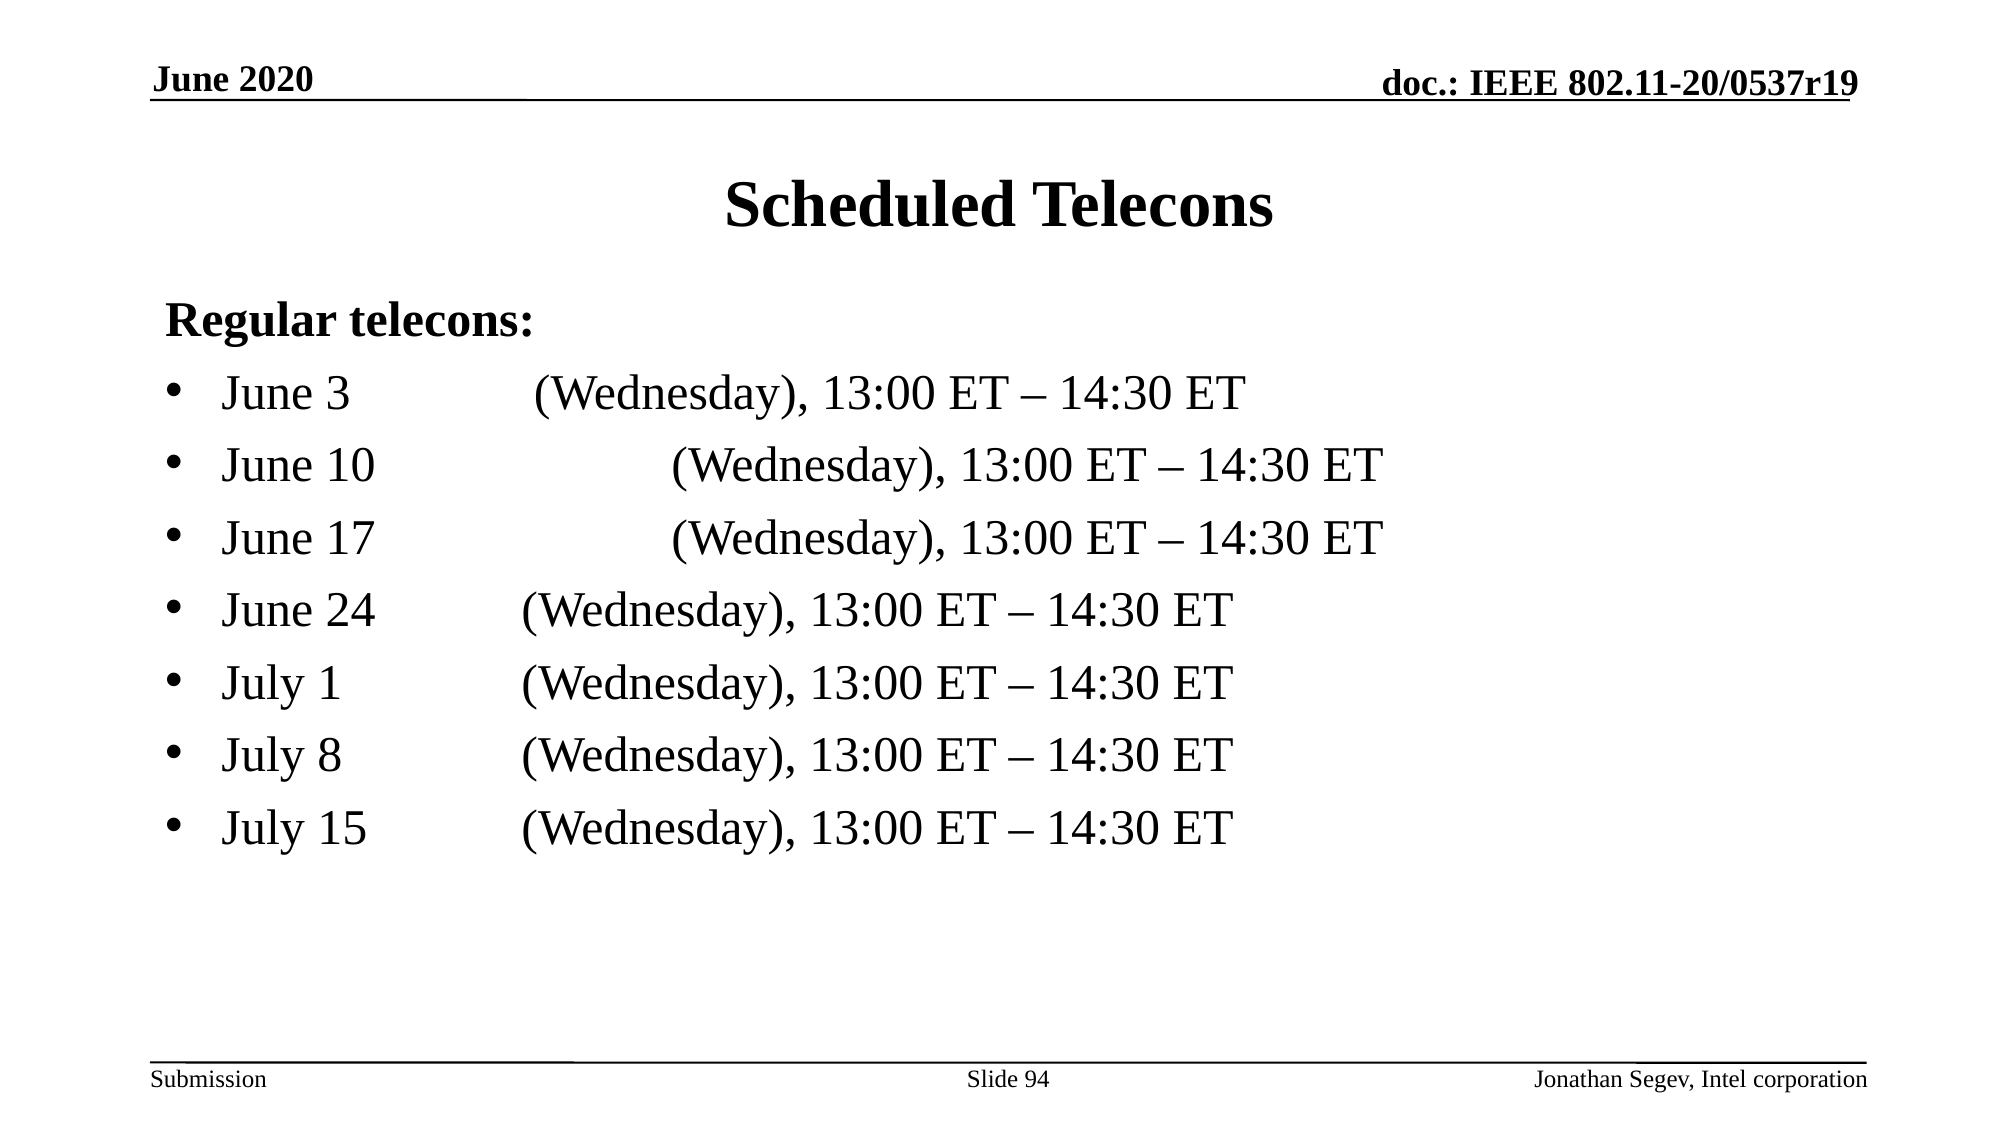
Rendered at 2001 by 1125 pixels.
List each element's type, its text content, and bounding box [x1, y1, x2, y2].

list Regular telecons: June 3 (Wednesday), 13:00 ET – 14:30 ET June 10 (Wednesday), 13:00 ET – 14:30 ET June 17 (Wednesday), 13:00 ET – 14:30 ET June 24 (Wednesday), 13:00 ET – 14:30 ET July 1 (Wednesday), 13:00 ET – 14:30 ET July 8 (Wednesday), 13:00 ET – 14:30 ET July 15 (Wednesday), 13:00 ET – 14:30 ET [149, 278, 1850, 670]
title Scheduled Telecons [149, 112, 1850, 278]
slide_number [152, 54, 563, 100]
slide_number Slide 94 [950, 1061, 1067, 1123]
footer Jonathan Segev, Intel corporation [1171, 1061, 1869, 1093]
